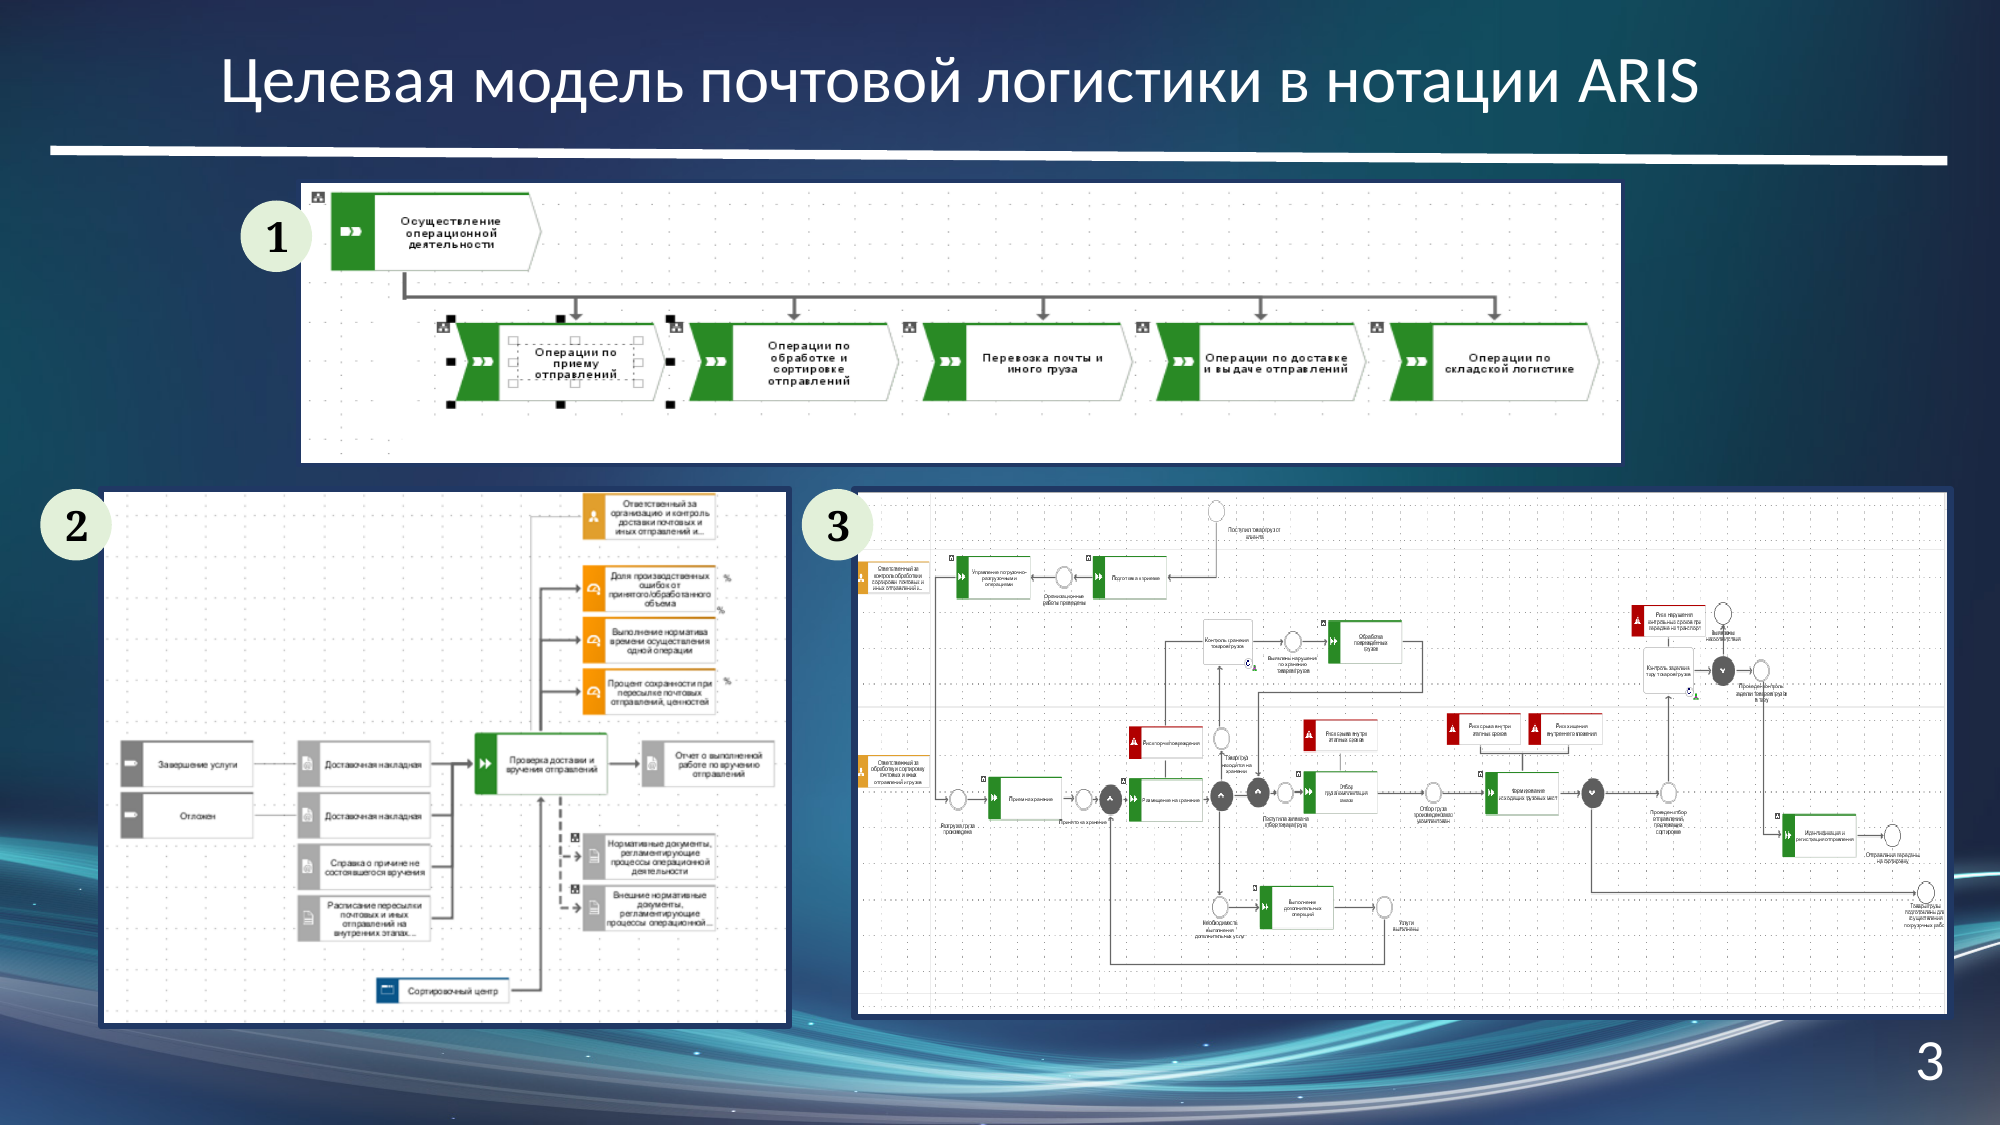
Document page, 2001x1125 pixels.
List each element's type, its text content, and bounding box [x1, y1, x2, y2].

picture [0, 0, 2000, 1125]
text_box 3 [801, 488, 857, 561]
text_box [50, 150, 1948, 161]
text_box 2 [40, 488, 104, 561]
text_box 3 [1900, 1022, 1965, 1105]
text_box 1 [240, 200, 300, 273]
text_box [9, 29, 1982, 124]
text_box Целевая модель почтовой логистики в нотации ARIS [0, 28, 1948, 124]
